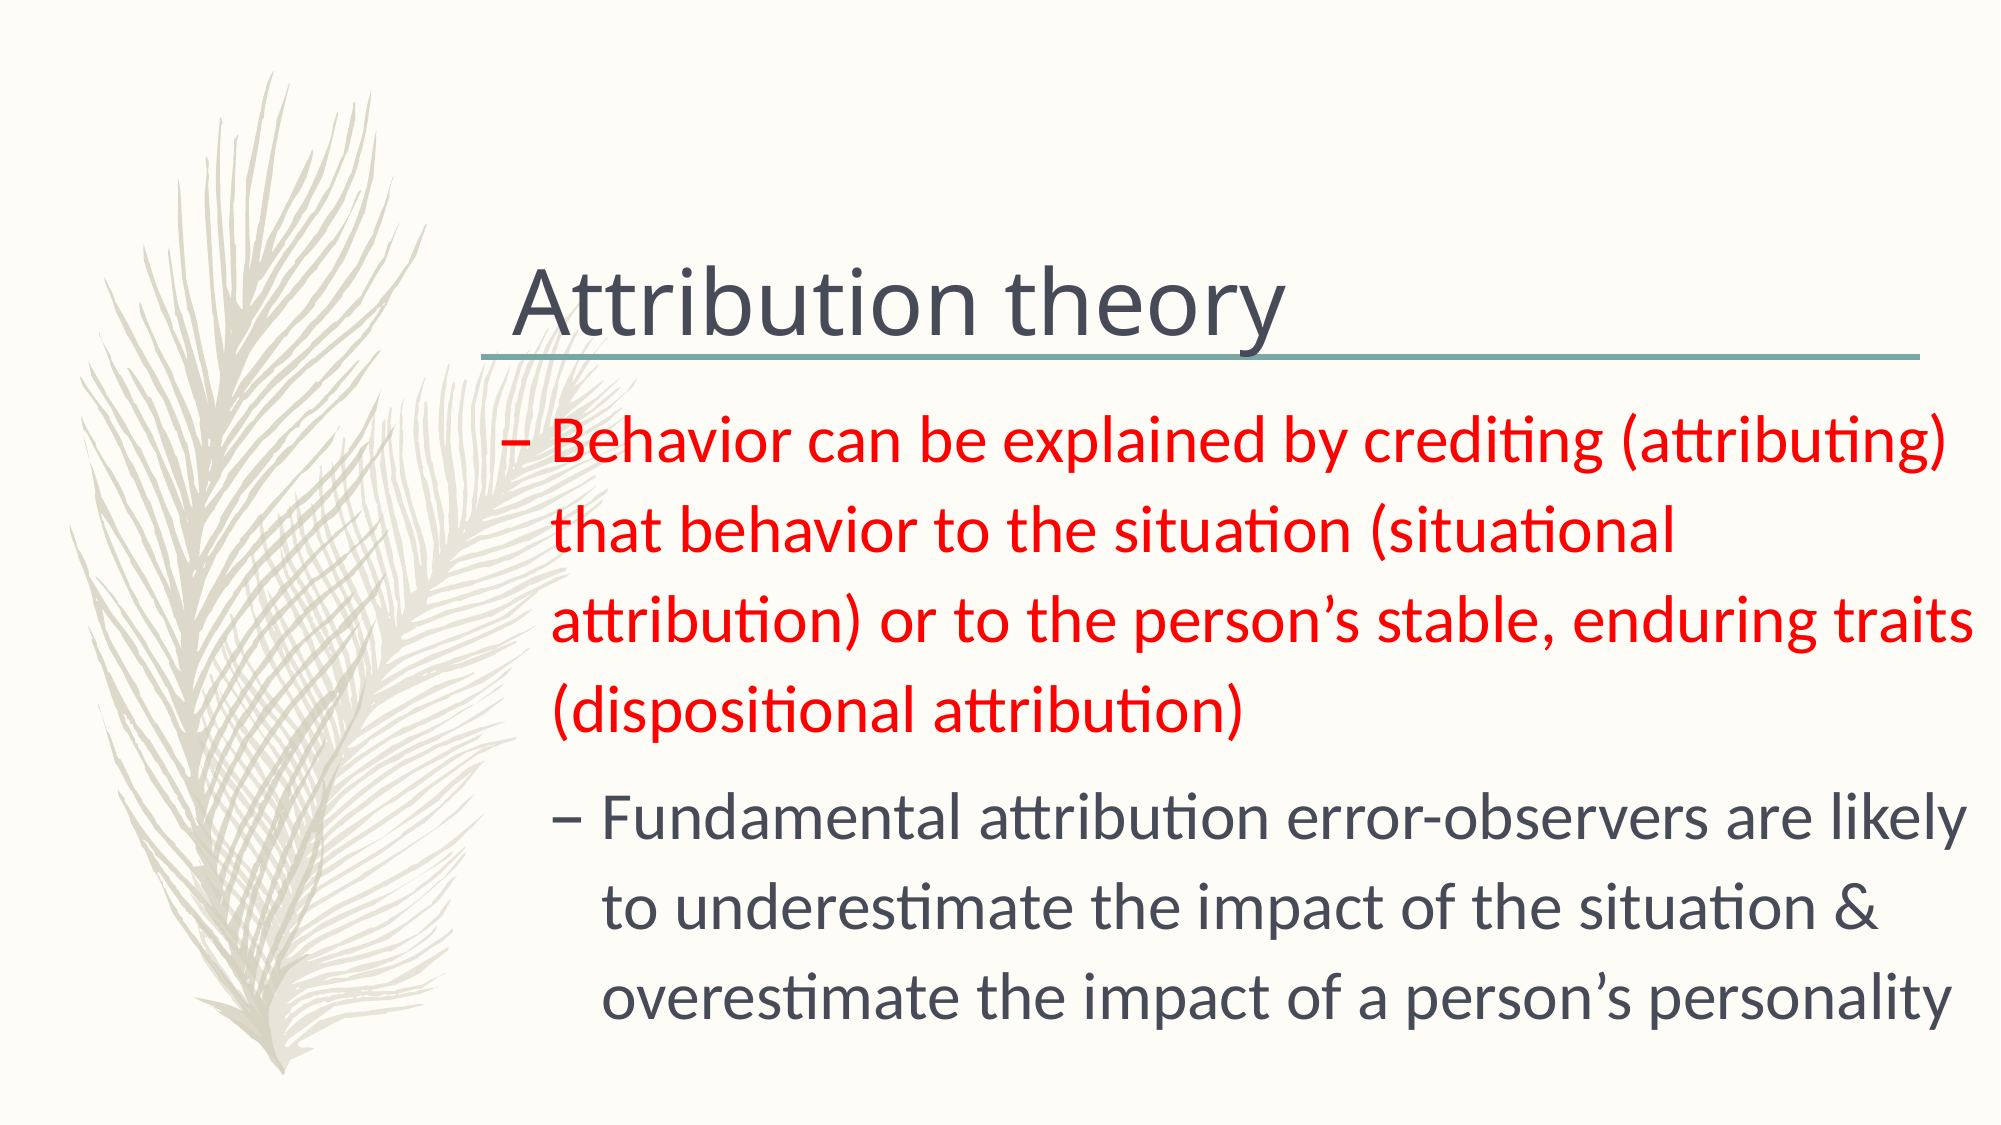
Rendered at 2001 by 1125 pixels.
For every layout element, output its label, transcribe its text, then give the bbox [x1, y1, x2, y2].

title Attribution theory [0, 240, 1900, 379]
list Behavior can be explained by crediting (attributing) that behavior to the situation (situational attribution) or to the person’s stable, enduring traits (dispositional attribution) Fundamental attribution error-observers are likely to underestimate the impact of the situation & overestimate the impact of a person’s personality [484, 378, 2000, 1112]
